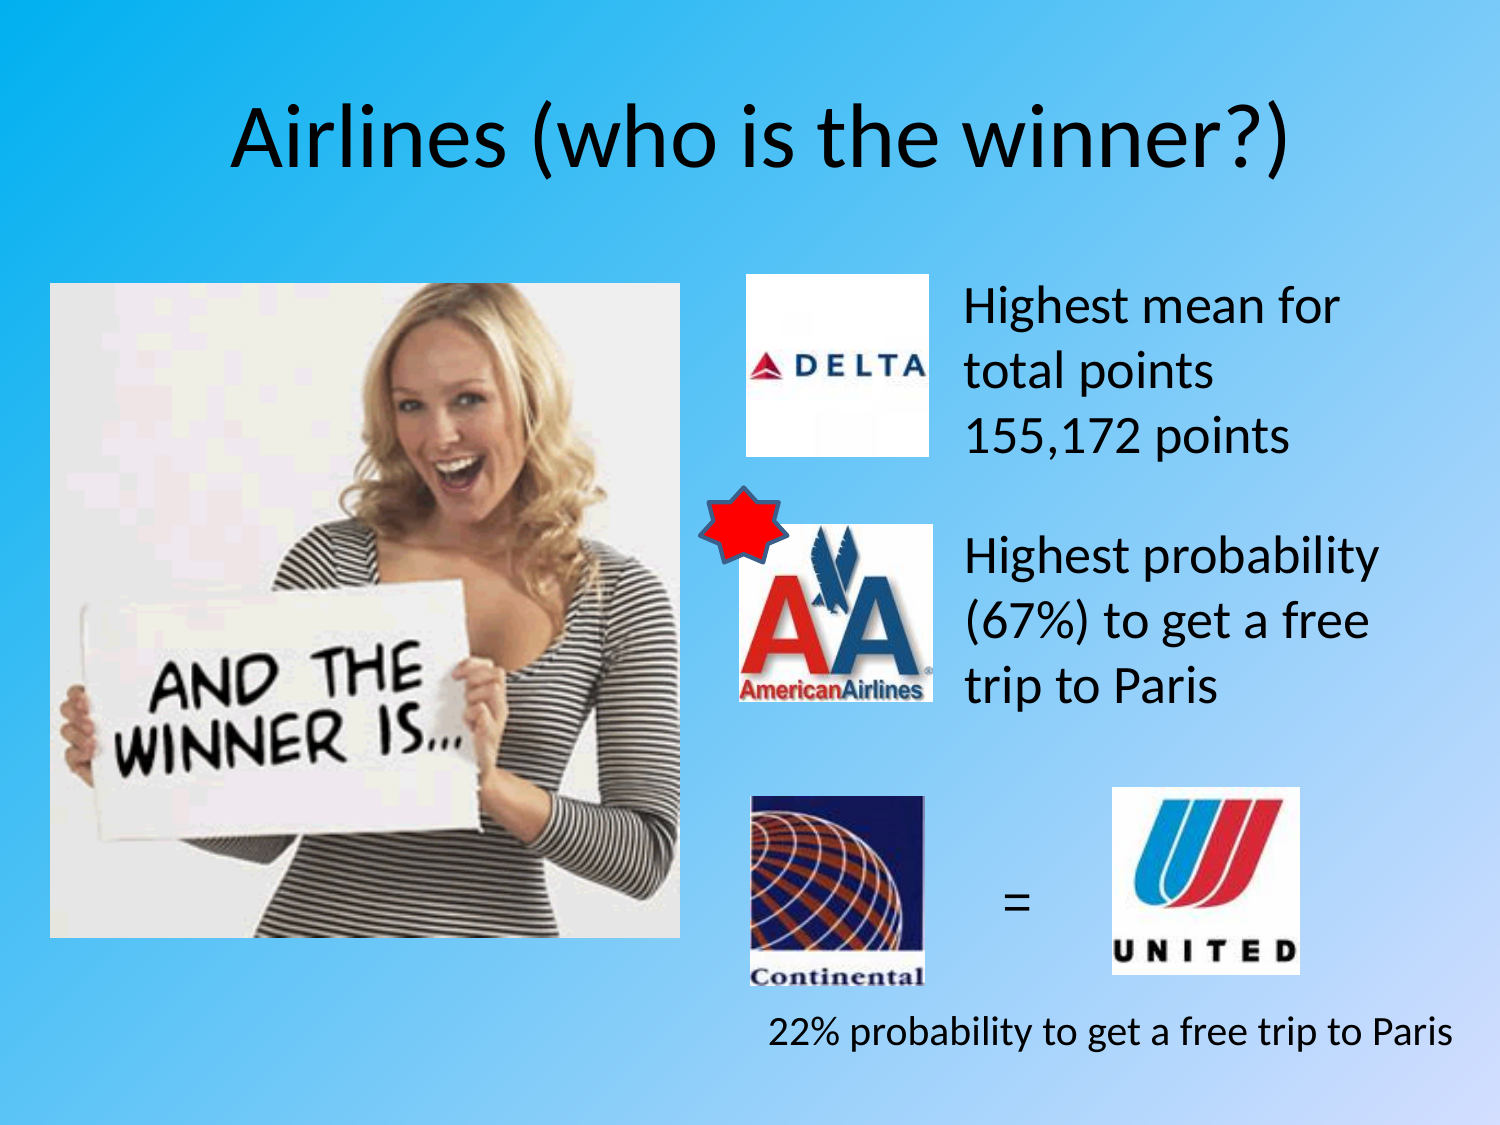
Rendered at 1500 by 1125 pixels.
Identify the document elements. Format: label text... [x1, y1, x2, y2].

text_box 22% probability to get a free trip to Paris [753, 996, 1469, 1062]
picture [746, 274, 929, 457]
picture [1112, 787, 1301, 976]
text_box Highest mean for total points 155,172 points [949, 262, 1370, 533]
picture [749, 796, 926, 986]
picture [49, 283, 680, 938]
text_box Highest probability (67%) to get a free trip to Paris [950, 512, 1450, 723]
text_box = [987, 862, 1047, 938]
text_box [697, 485, 781, 565]
picture [738, 524, 933, 702]
title Airlines (who is the winner?) [87, 37, 1438, 226]
